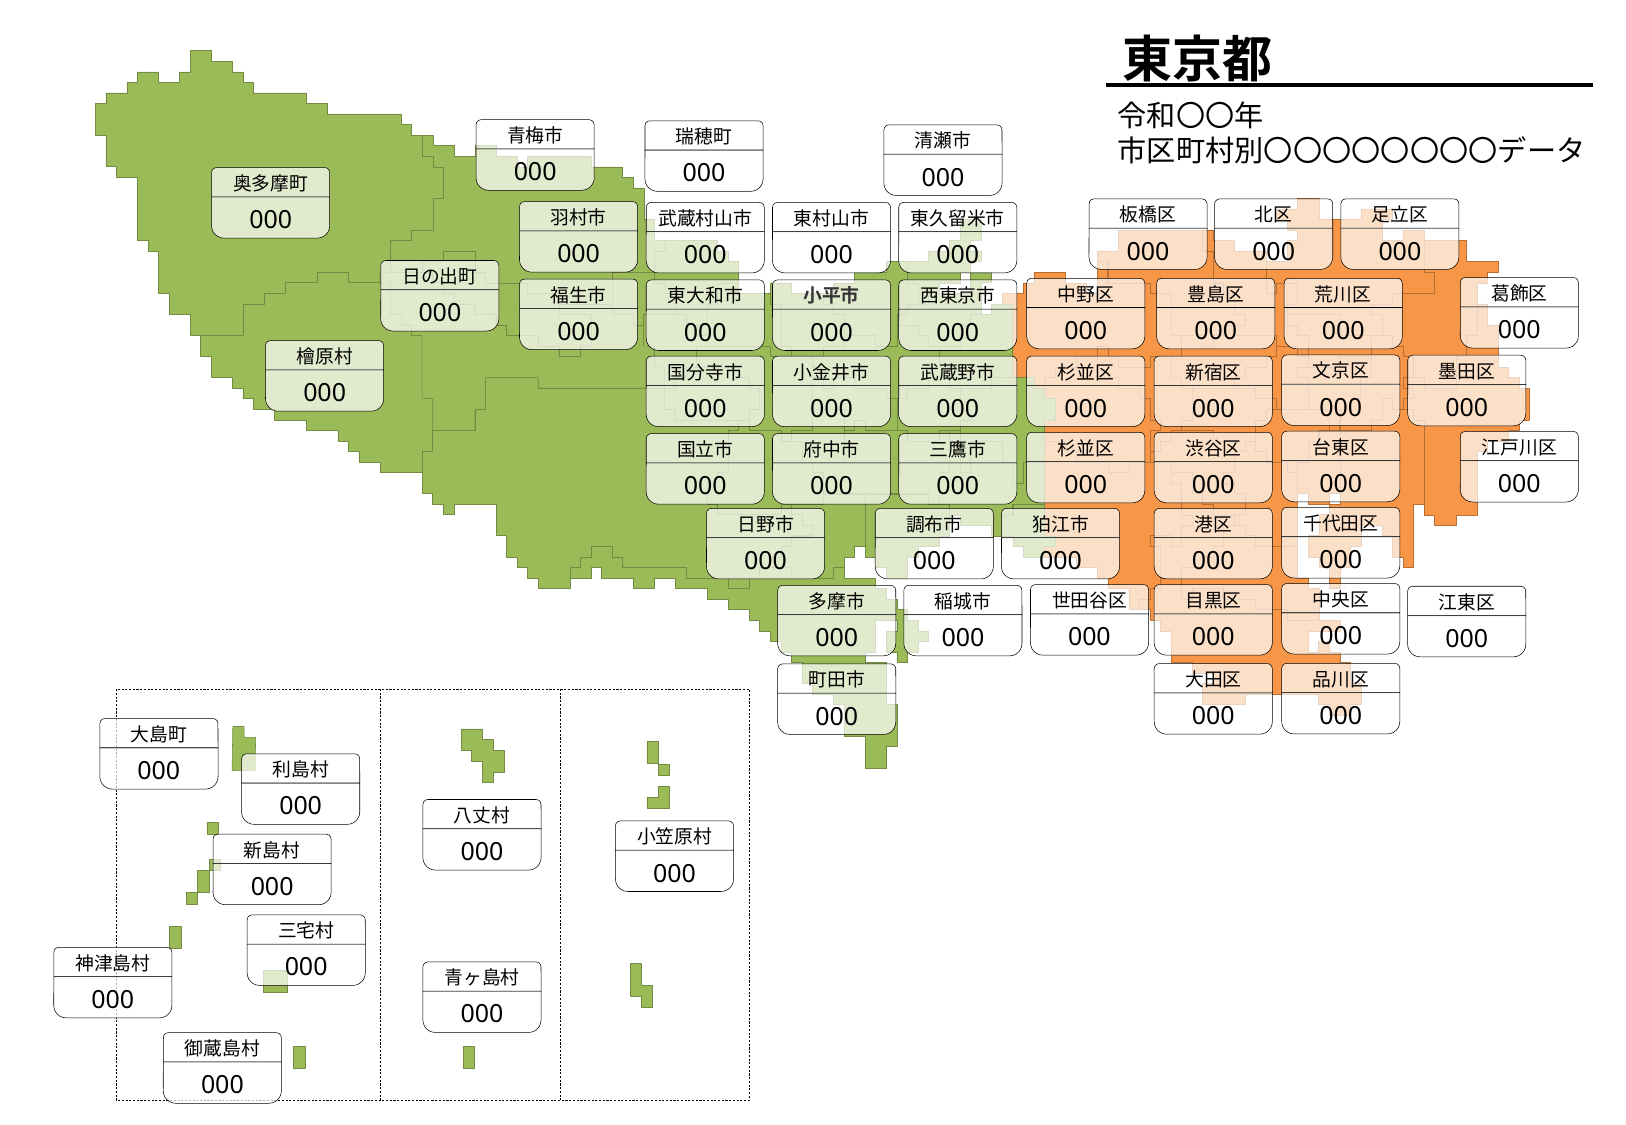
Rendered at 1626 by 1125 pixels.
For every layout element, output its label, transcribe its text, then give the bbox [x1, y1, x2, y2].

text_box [898, 355, 1018, 427]
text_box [475, 119, 595, 191]
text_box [380, 260, 500, 332]
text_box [519, 278, 638, 350]
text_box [1026, 434, 1146, 504]
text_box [1001, 508, 1120, 580]
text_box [645, 202, 765, 274]
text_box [898, 202, 1018, 274]
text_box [1088, 198, 1208, 270]
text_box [1153, 586, 1273, 656]
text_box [246, 914, 366, 986]
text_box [1281, 433, 1401, 503]
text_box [1281, 663, 1401, 735]
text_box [898, 433, 1018, 505]
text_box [163, 1032, 282, 1104]
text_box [1281, 354, 1401, 426]
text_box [1153, 434, 1273, 504]
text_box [1340, 198, 1460, 270]
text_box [422, 799, 542, 871]
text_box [777, 585, 897, 657]
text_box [265, 340, 384, 412]
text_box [1281, 586, 1401, 655]
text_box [1153, 355, 1273, 427]
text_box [1460, 431, 1579, 503]
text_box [211, 167, 330, 239]
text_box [772, 202, 891, 274]
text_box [519, 201, 638, 273]
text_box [898, 279, 1018, 351]
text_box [645, 279, 765, 351]
text_box 令和〇〇年 市区町村別〇〇〇〇〇〇〇〇データ [1534, 89, 1601, 175]
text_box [1030, 584, 1149, 656]
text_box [1460, 277, 1579, 349]
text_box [615, 820, 734, 892]
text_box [99, 718, 219, 790]
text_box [94, 50, 1530, 1101]
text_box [1214, 198, 1333, 270]
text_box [706, 509, 825, 580]
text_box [1153, 509, 1273, 580]
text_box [645, 355, 765, 427]
text_box 東京都 [1107, 20, 1288, 49]
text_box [1283, 278, 1403, 350]
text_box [1281, 509, 1401, 579]
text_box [645, 433, 765, 505]
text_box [212, 833, 332, 905]
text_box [777, 663, 897, 735]
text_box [53, 947, 173, 1019]
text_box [903, 585, 1023, 657]
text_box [644, 120, 764, 192]
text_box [772, 355, 891, 427]
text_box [1026, 355, 1146, 427]
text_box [1153, 663, 1273, 735]
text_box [883, 124, 1003, 196]
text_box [1407, 355, 1527, 427]
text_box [422, 961, 542, 1033]
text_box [874, 509, 994, 580]
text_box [772, 433, 891, 505]
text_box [1156, 278, 1276, 350]
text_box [772, 279, 891, 351]
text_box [241, 753, 360, 825]
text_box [1026, 278, 1146, 350]
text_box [1407, 586, 1527, 658]
